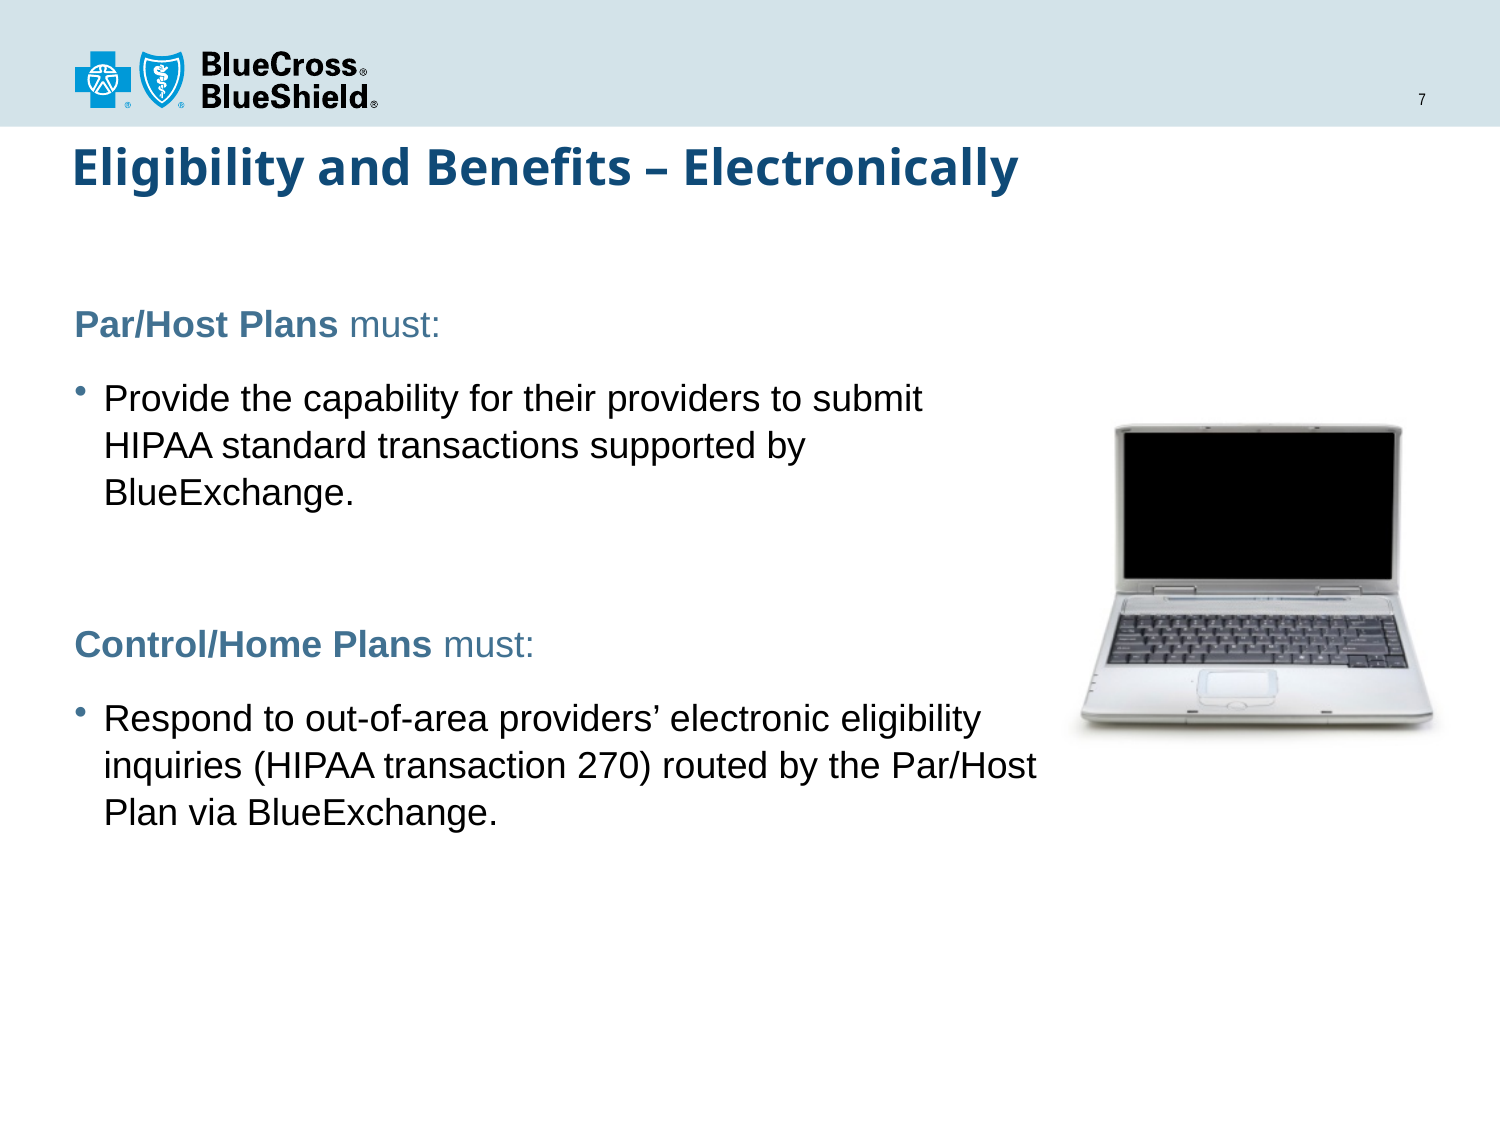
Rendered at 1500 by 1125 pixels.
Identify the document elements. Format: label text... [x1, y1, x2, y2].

title Eligibility and Benefits – Electronically [71, 133, 1422, 245]
text_box Control/Home Plans must: Respond to out-of-area providers’ electronic eligibility inquiries (HIPAA transaction 270) routed by the Par/Host Plan via BlueExchange. [59, 610, 1361, 888]
picture [178, 101, 185, 109]
picture [1052, 413, 1468, 761]
picture [124, 101, 131, 109]
text_box Par/Host Plans must: Provide the capability for their providers to submit HIPAA standard transactions supported by BlueExchange. [59, 290, 1047, 521]
